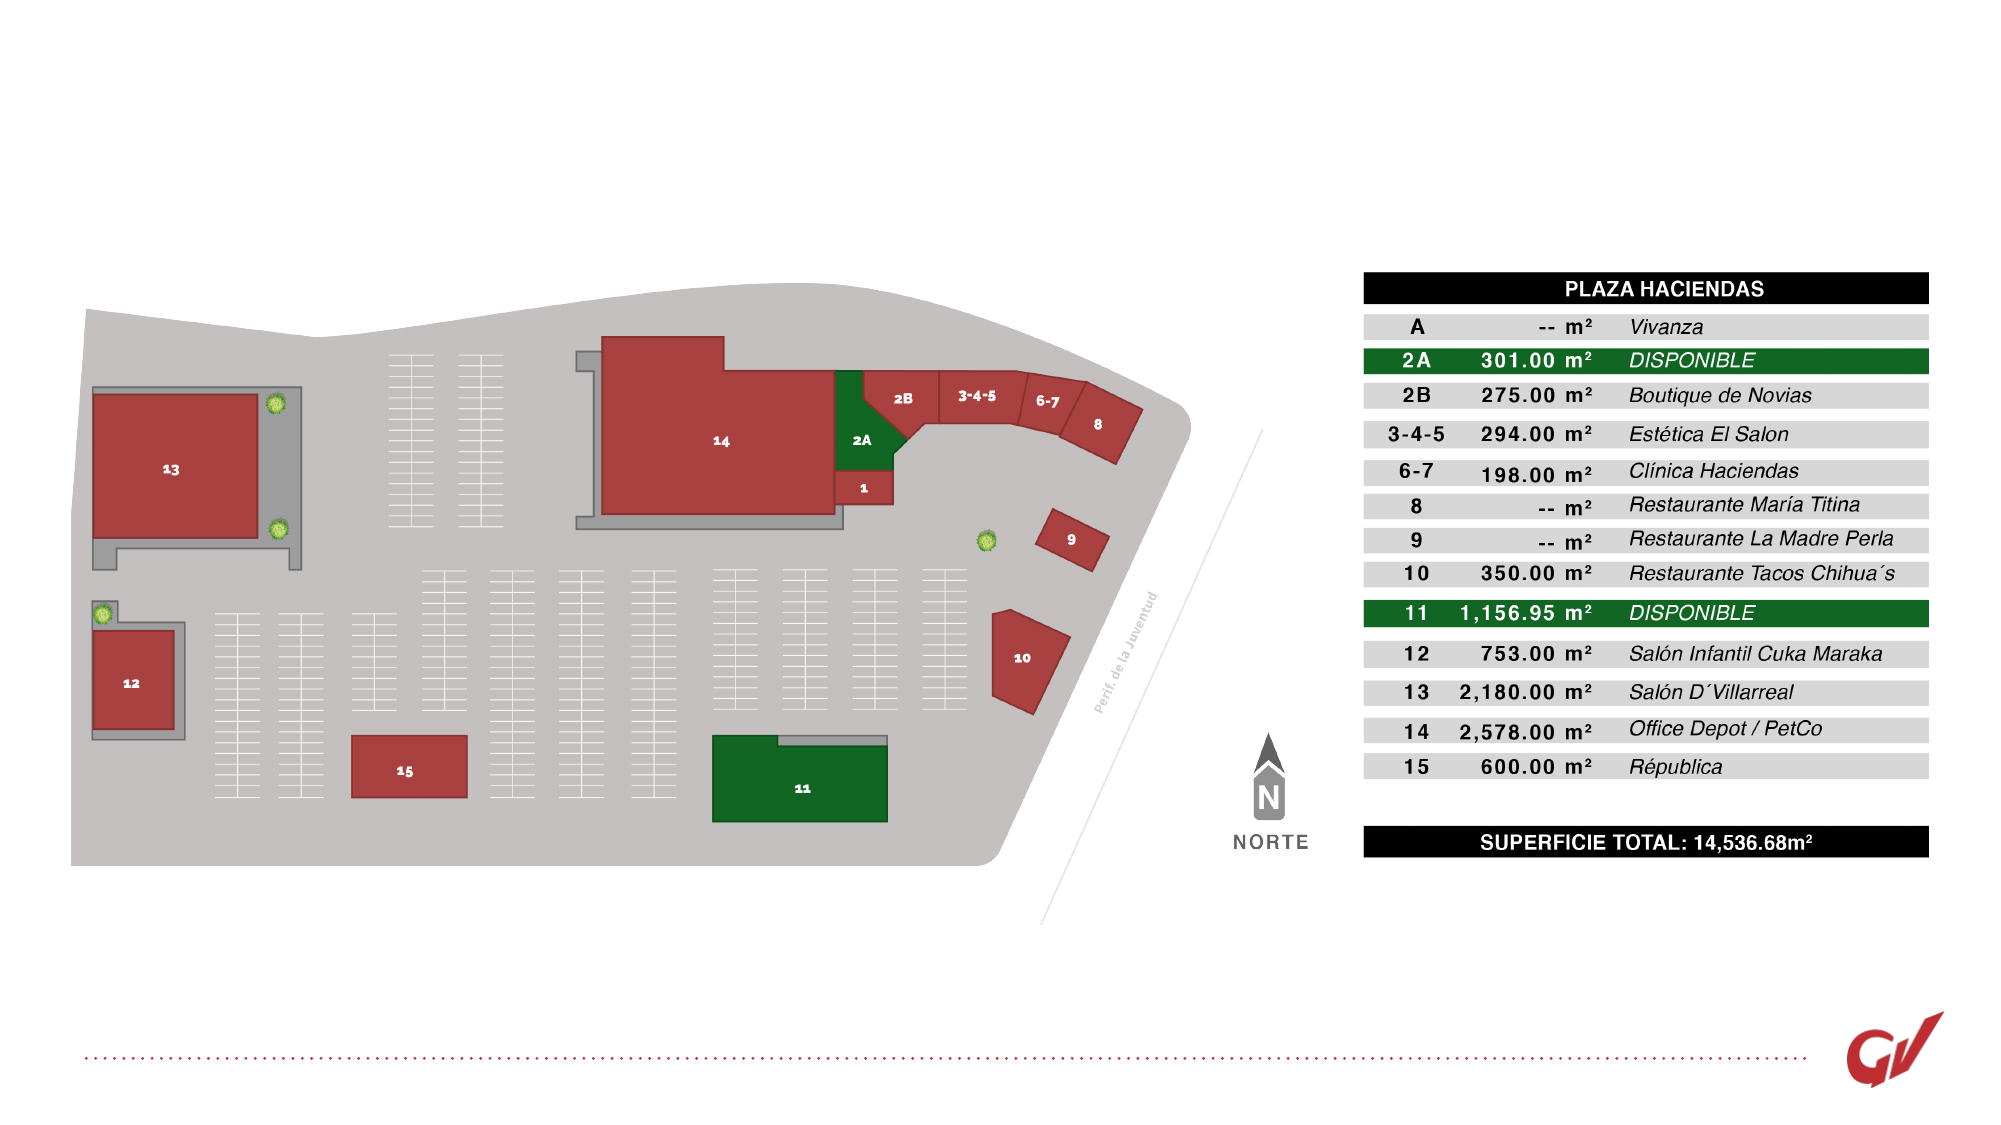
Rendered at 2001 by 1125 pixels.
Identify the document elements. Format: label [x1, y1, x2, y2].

picture [1847, 1011, 1945, 1089]
picture [71, 199, 1929, 926]
